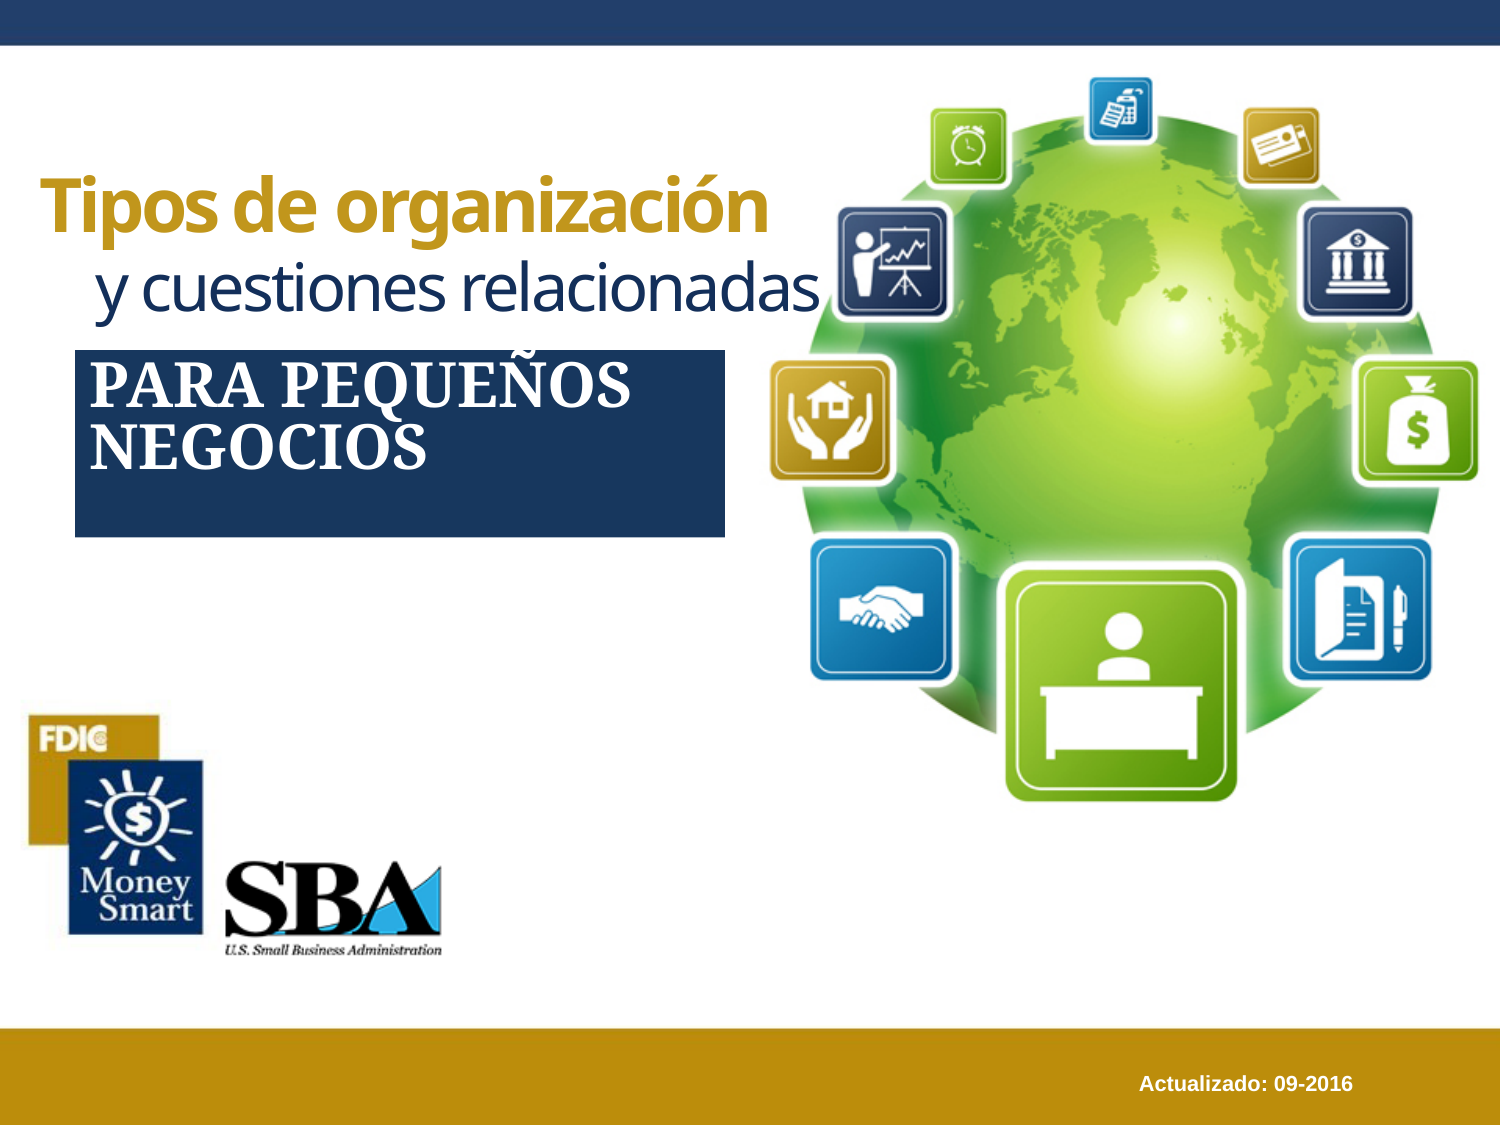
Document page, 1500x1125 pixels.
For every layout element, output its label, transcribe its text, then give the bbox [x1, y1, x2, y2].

picture [0, 0, 1500, 1125]
text_box Tipos de organización [24, 149, 743, 255]
text_box para pequeños negocios [75, 349, 703, 490]
text_box y cuestiones relacionadas [81, 237, 743, 333]
text_box Actualizado: 09-2016 [1124, 1062, 1369, 1104]
text_box [73, 348, 727, 540]
